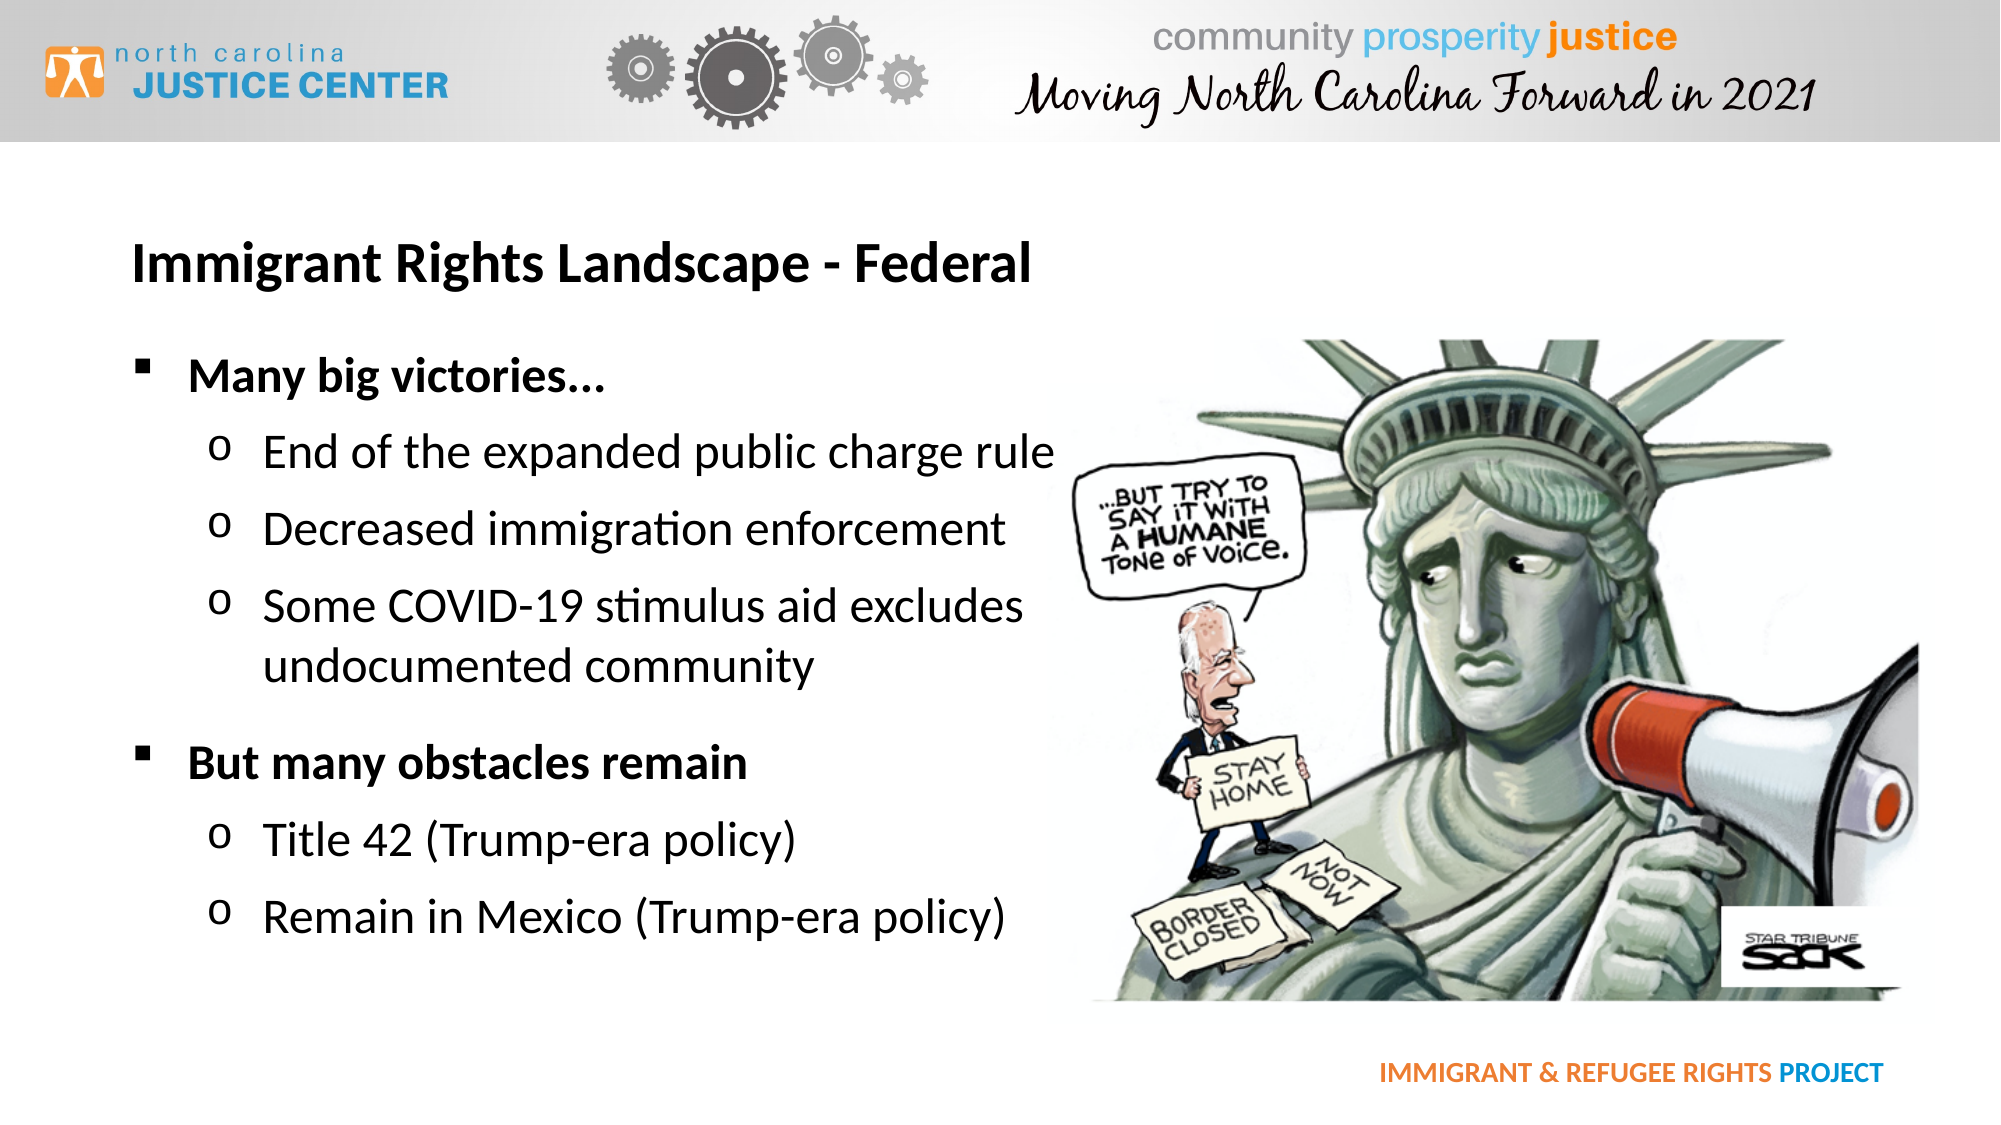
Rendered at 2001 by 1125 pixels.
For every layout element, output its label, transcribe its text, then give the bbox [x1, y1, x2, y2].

picture [0, 0, 2000, 142]
text_box IMMIGRANT & REFUGEE RIGHTS PROJECT [161, 1053, 1884, 1089]
text_box Immigrant Rights Landscape - Federal [131, 224, 1854, 295]
text_box Many big victories... End of the expanded public charge rule Decreased immigration enforcement Some COVID-19 stimulus aid excludes undocumented community But many obstacles remain Title 42 (Trump-era policy) Remain in Mexico (Trump-era policy) [131, 342, 1047, 944]
picture [1047, 317, 1935, 1032]
